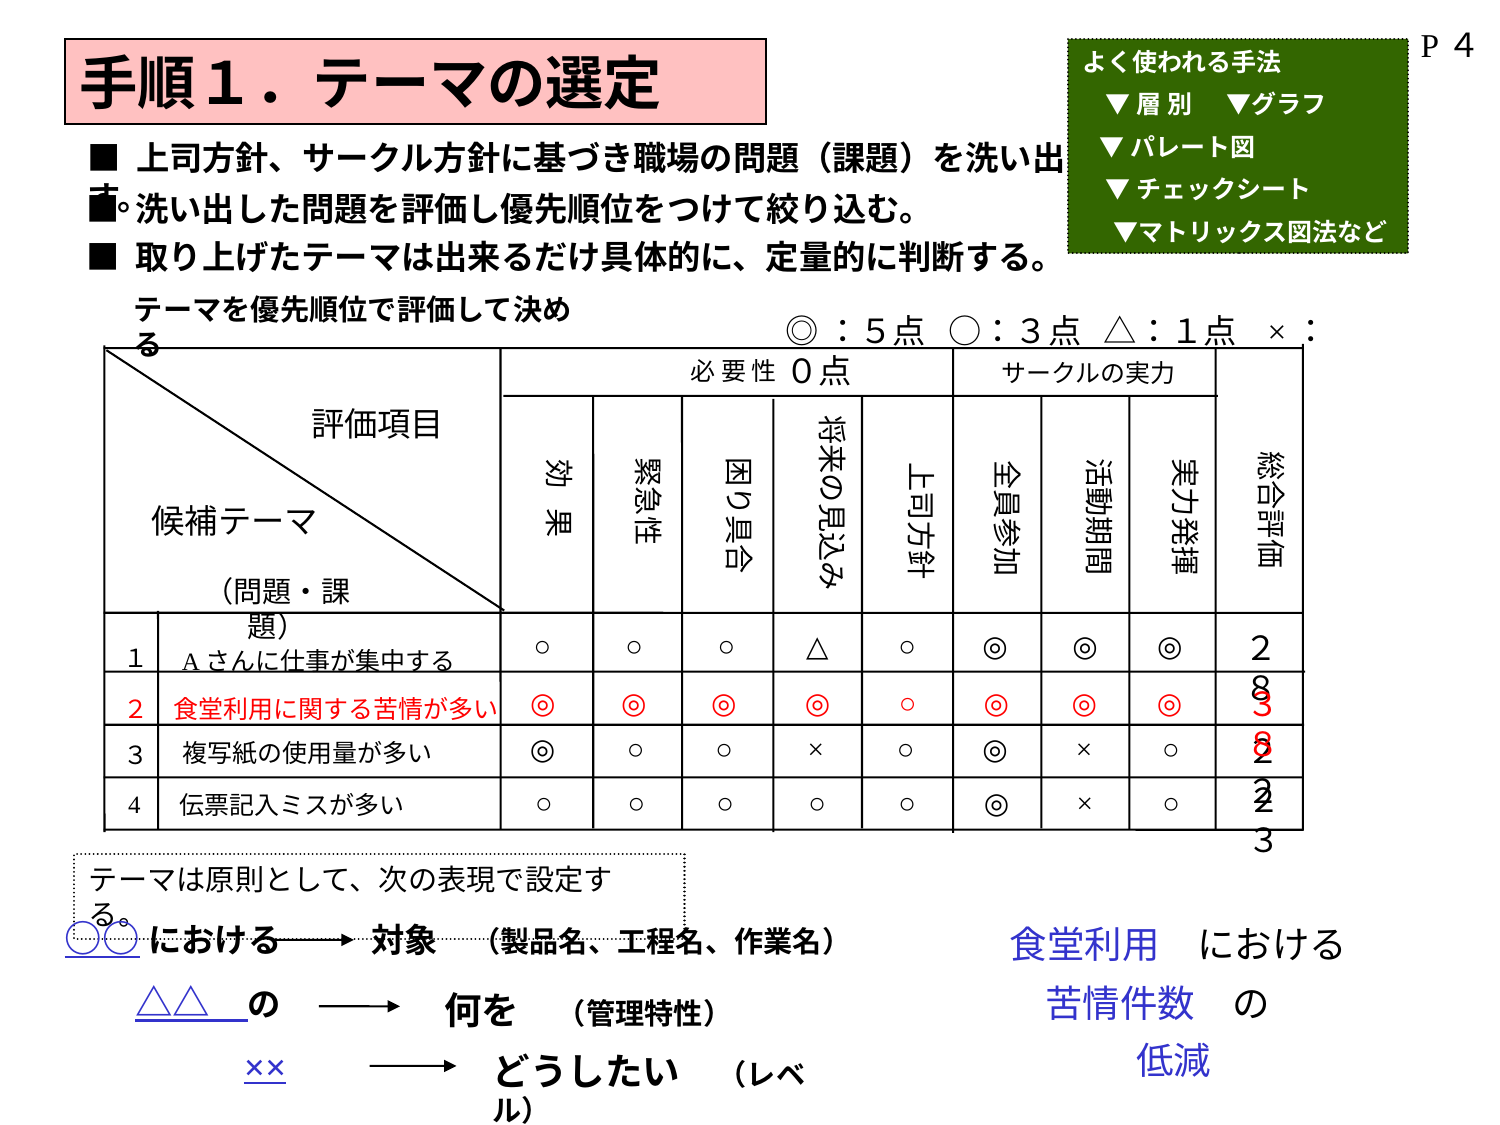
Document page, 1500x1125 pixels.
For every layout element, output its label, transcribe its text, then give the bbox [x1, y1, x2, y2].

text_box よく使われる手法 ▼層 別 ▼グラフ ▼パレート図 ▼チェックシート ▼マトリックス図法など [1067, 38, 1409, 254]
text_box 手順１．テーマの選定 [65, 39, 767, 125]
text_box P４ [1405, 16, 1500, 71]
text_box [71, 129, 1137, 285]
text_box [103, 283, 1373, 834]
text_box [976, 912, 1381, 1091]
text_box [49, 853, 931, 1104]
